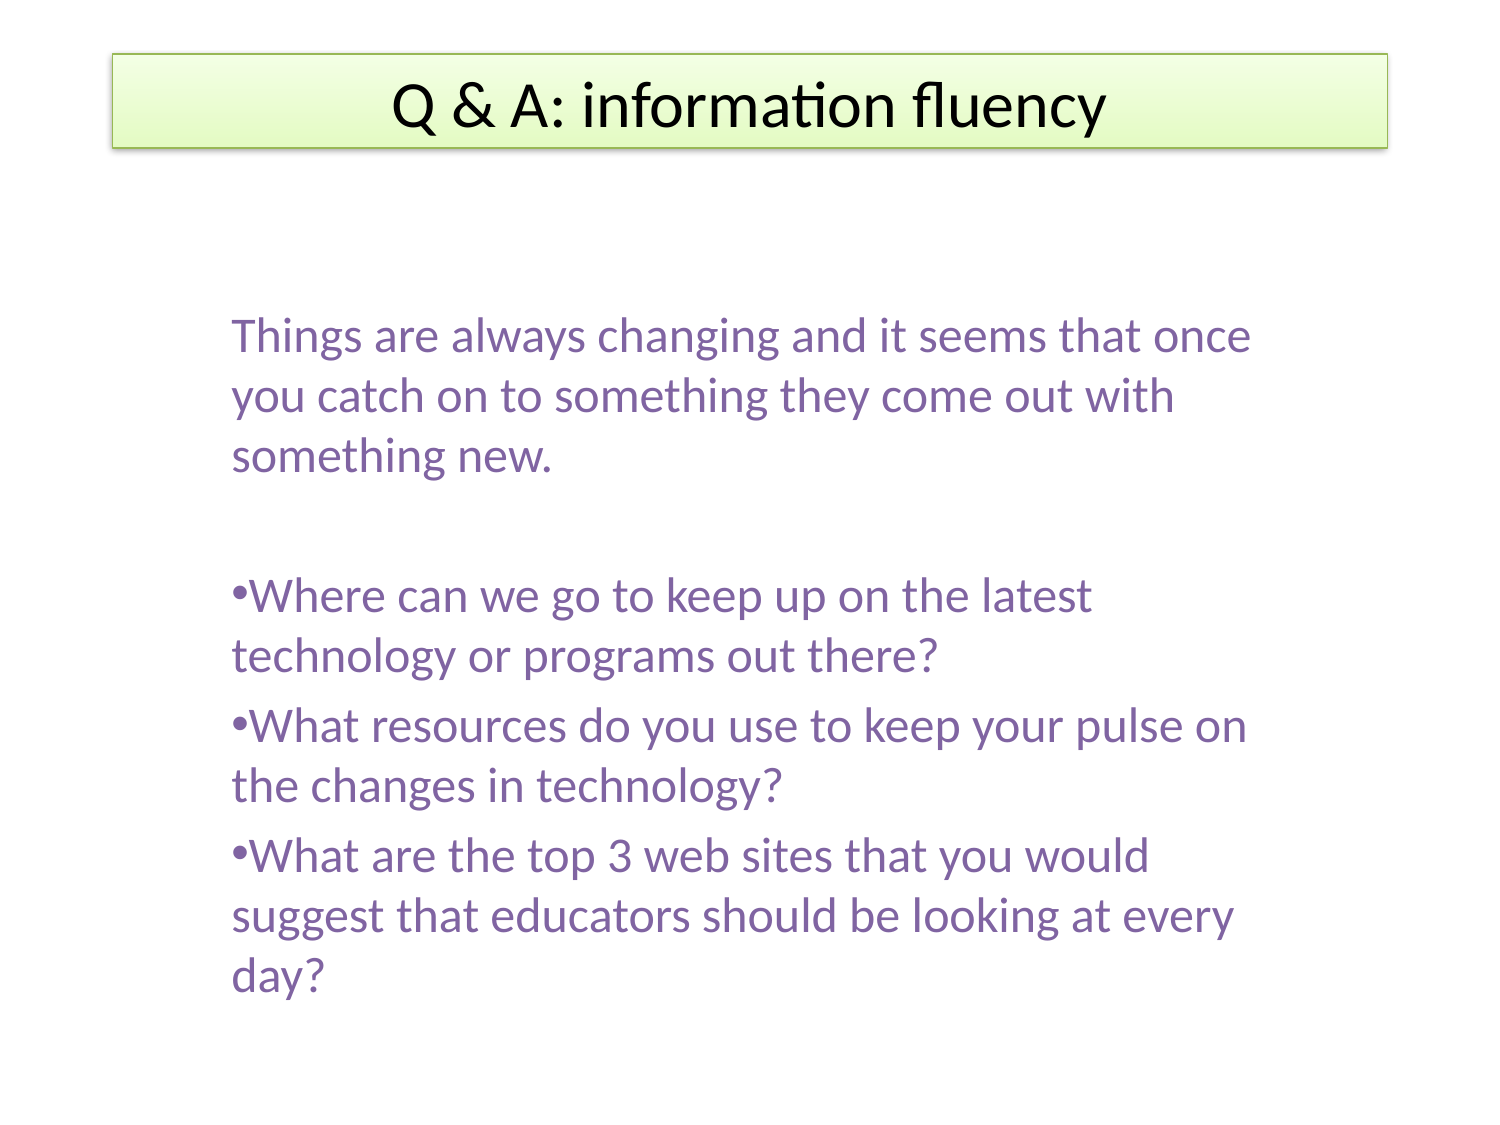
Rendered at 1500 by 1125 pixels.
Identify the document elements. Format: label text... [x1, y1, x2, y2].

text_box Q & A: information fluency [112, 53, 1388, 149]
subtitle Things are always changing and it seems that once you catch on to something they come out with something new. Where can we go to keep up on the latest technology or programs out there? What resources do you use to keep your pulse on the changes in technology? What are the top 3 web sites that you would suggest that educators should be looking at every day? [216, 295, 1299, 882]
